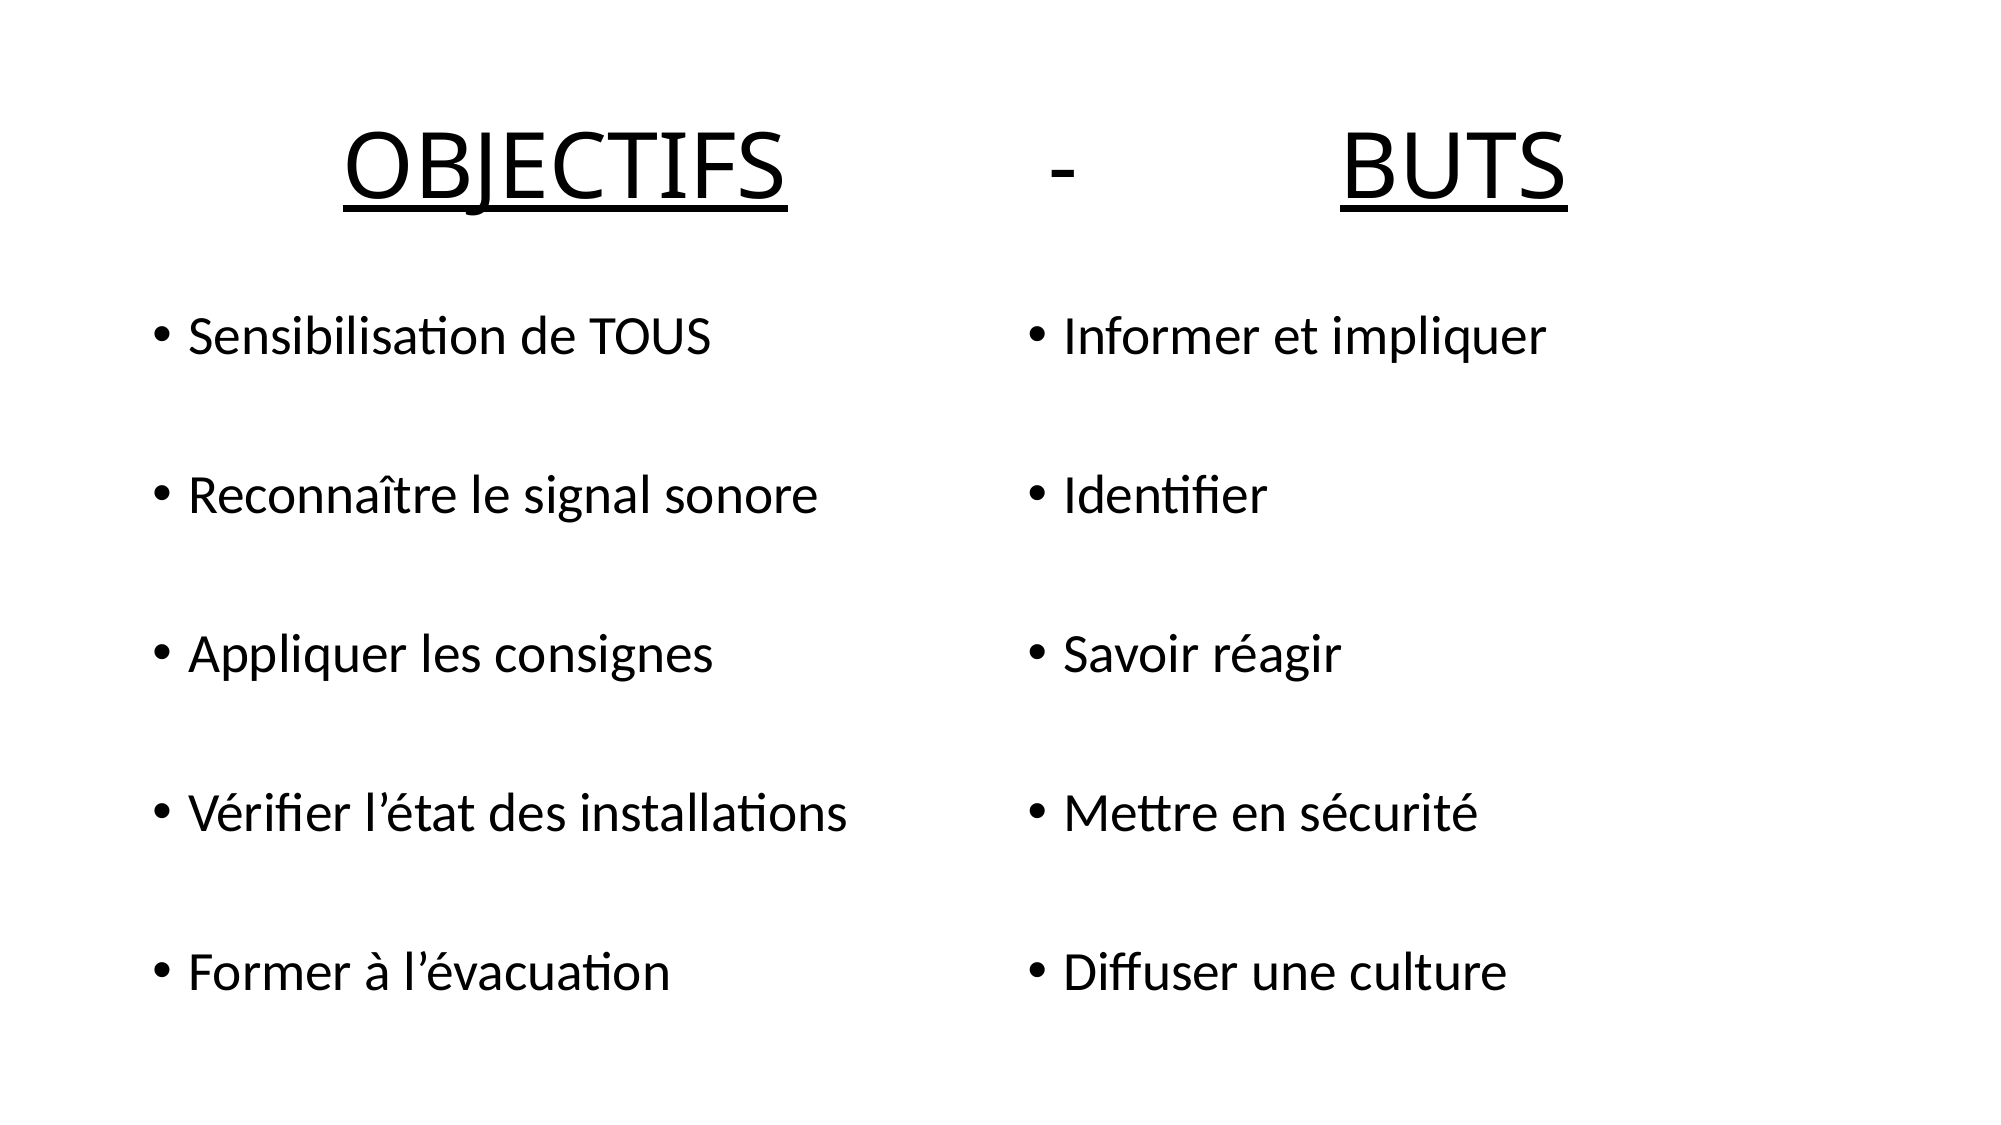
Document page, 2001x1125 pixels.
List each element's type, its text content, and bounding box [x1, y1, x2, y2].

list Informer et impliquer Identifier Savoir réagir Mettre en sécurité Diffuser une culture [1012, 299, 1863, 1014]
list Sensibilisation de TOUS Reconnaître le signal sonore Appliquer les consignes Vérifier l’état des installations Former à l’évacuation [137, 299, 988, 1014]
title OBJECTIFS - BUTS [137, 59, 1863, 278]
